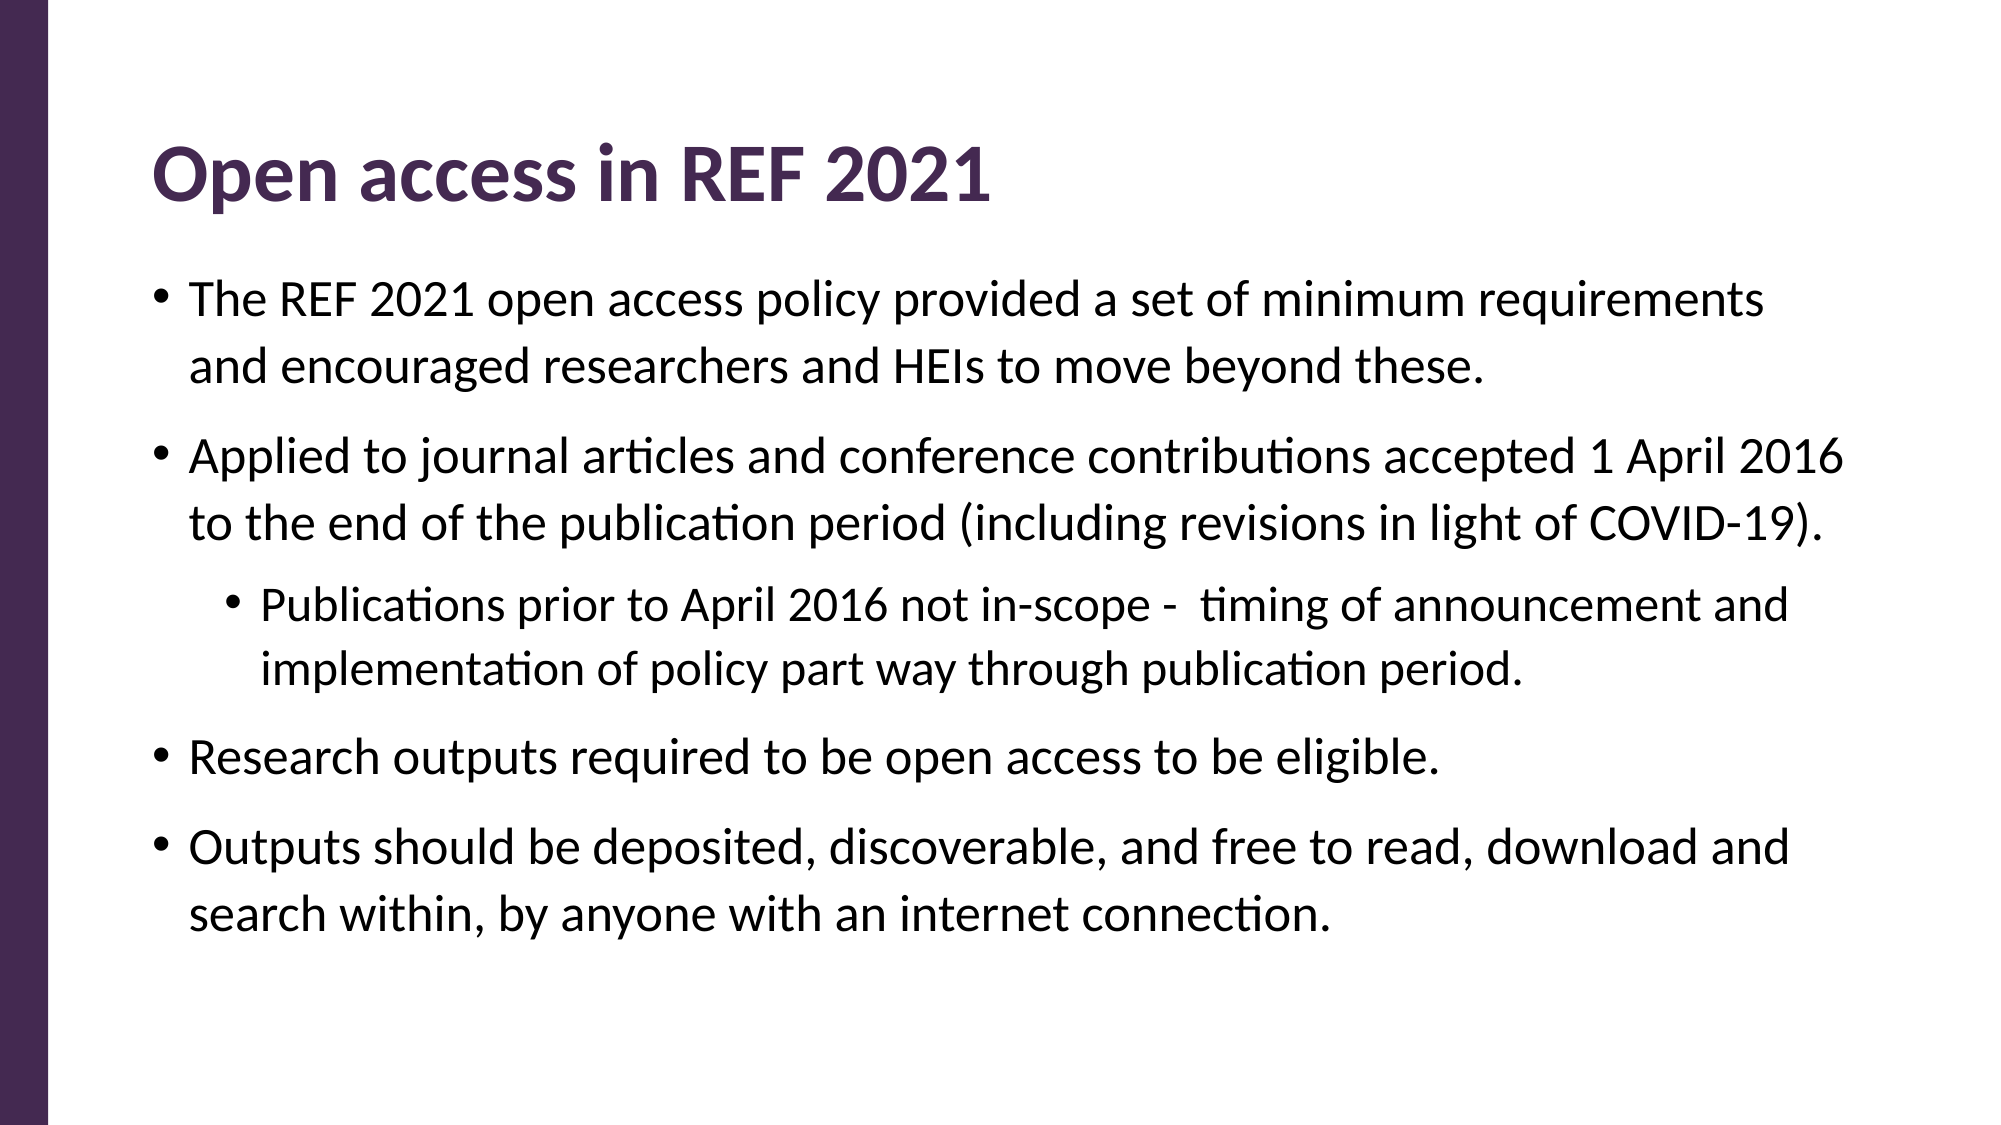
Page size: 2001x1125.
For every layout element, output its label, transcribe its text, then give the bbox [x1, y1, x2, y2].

title Open access in REF 2021 [137, 59, 1863, 251]
text_box [0, 0, 49, 1125]
list The REF 2021 open access policy provided a set of minimum requirements and encouraged researchers and HEIs to move beyond these. Applied to journal articles and conference contributions accepted 1 April 2016 to the end of the publication period (including revisions in light of COVID-19). Publications prior to April 2016 not in-scope - timing of announcement and implementation of policy part way through publication period. Research outputs required to be open access to be eligible. Outputs should be deposited, discoverable, and free to read, download and search within, by anyone with an internet connection. [137, 251, 1863, 1014]
